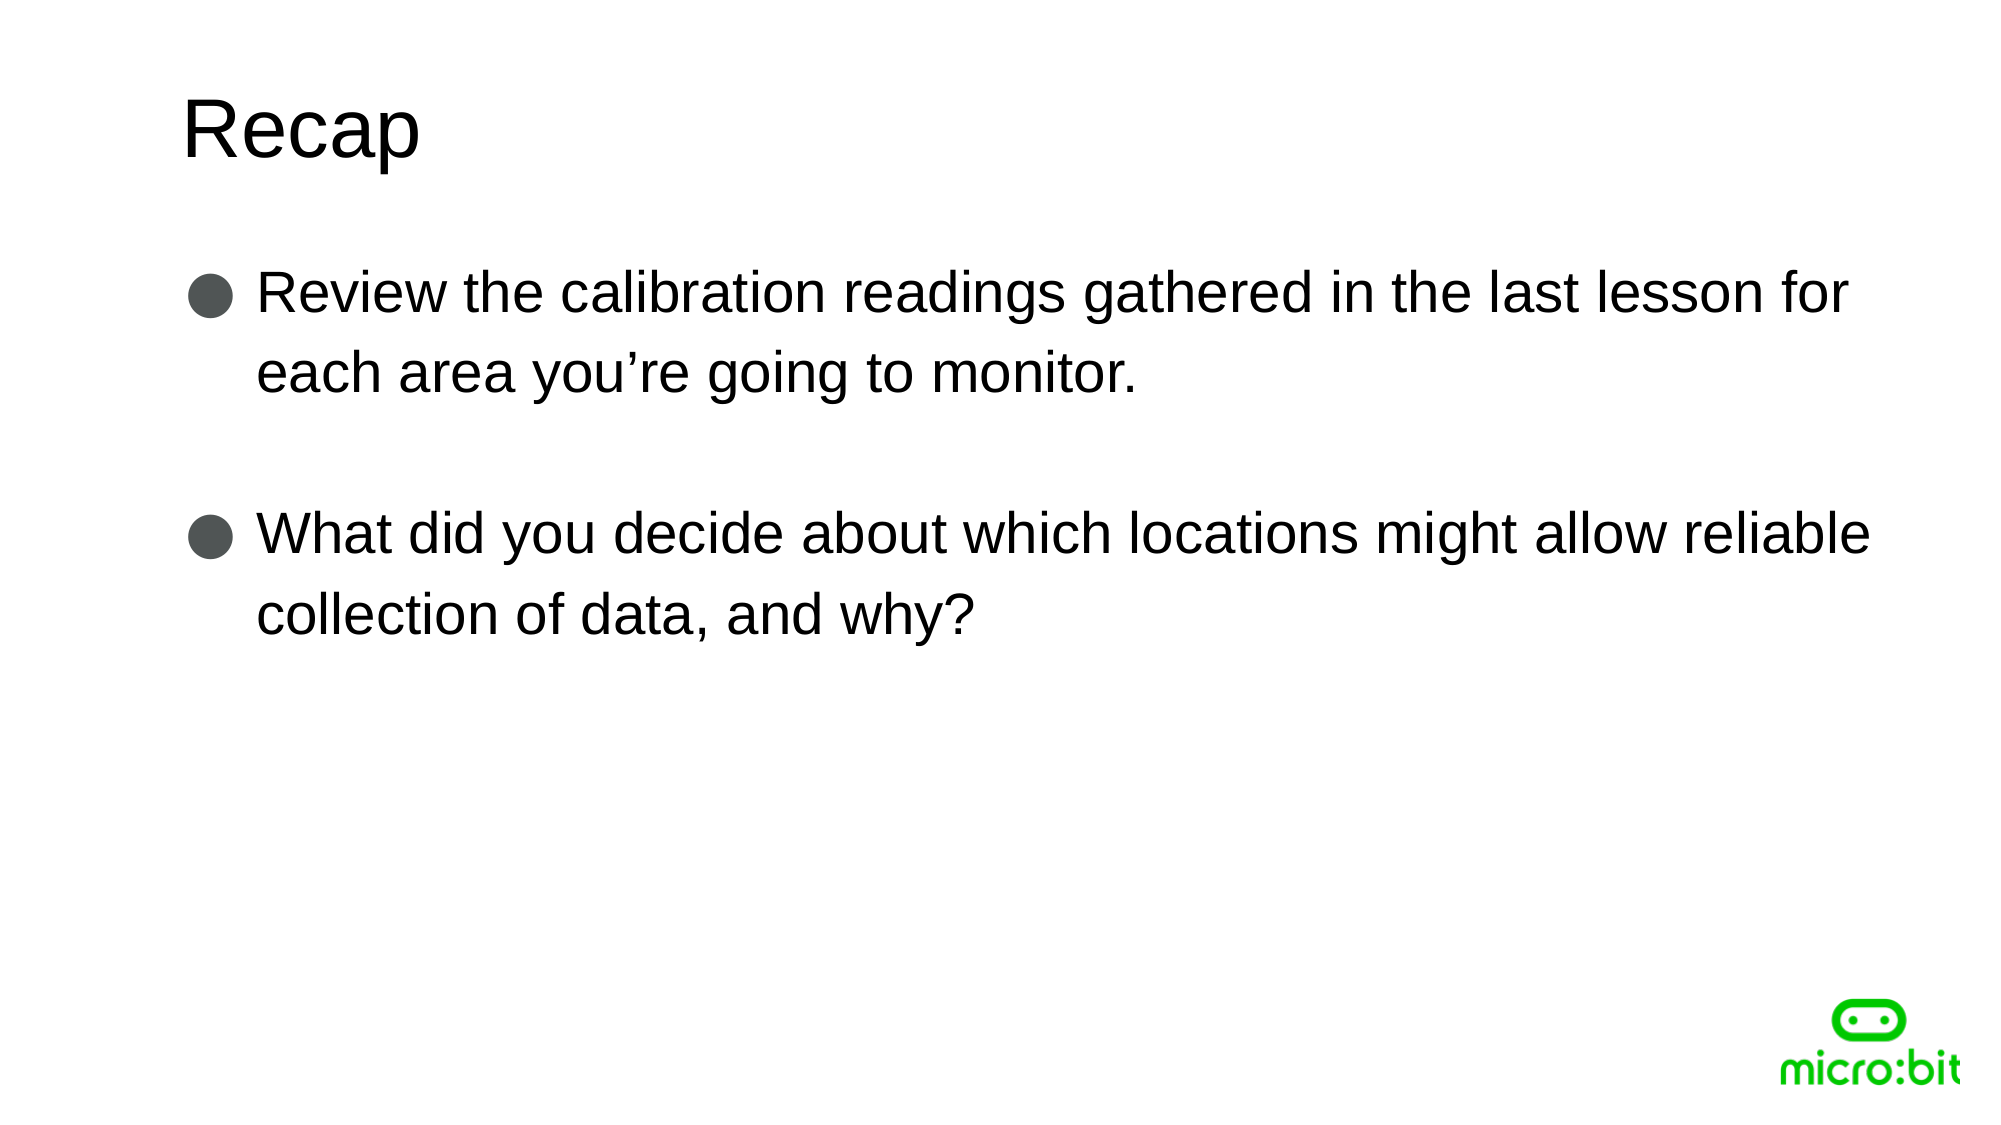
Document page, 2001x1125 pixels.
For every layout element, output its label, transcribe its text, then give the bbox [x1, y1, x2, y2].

picture [1780, 998, 1960, 1086]
text_box Recap Review the calibration readings gathered in the last lesson for each area you’re going to monitor. What did you decide about which locations might allow reliable collection of data, and why? [166, 60, 1918, 884]
